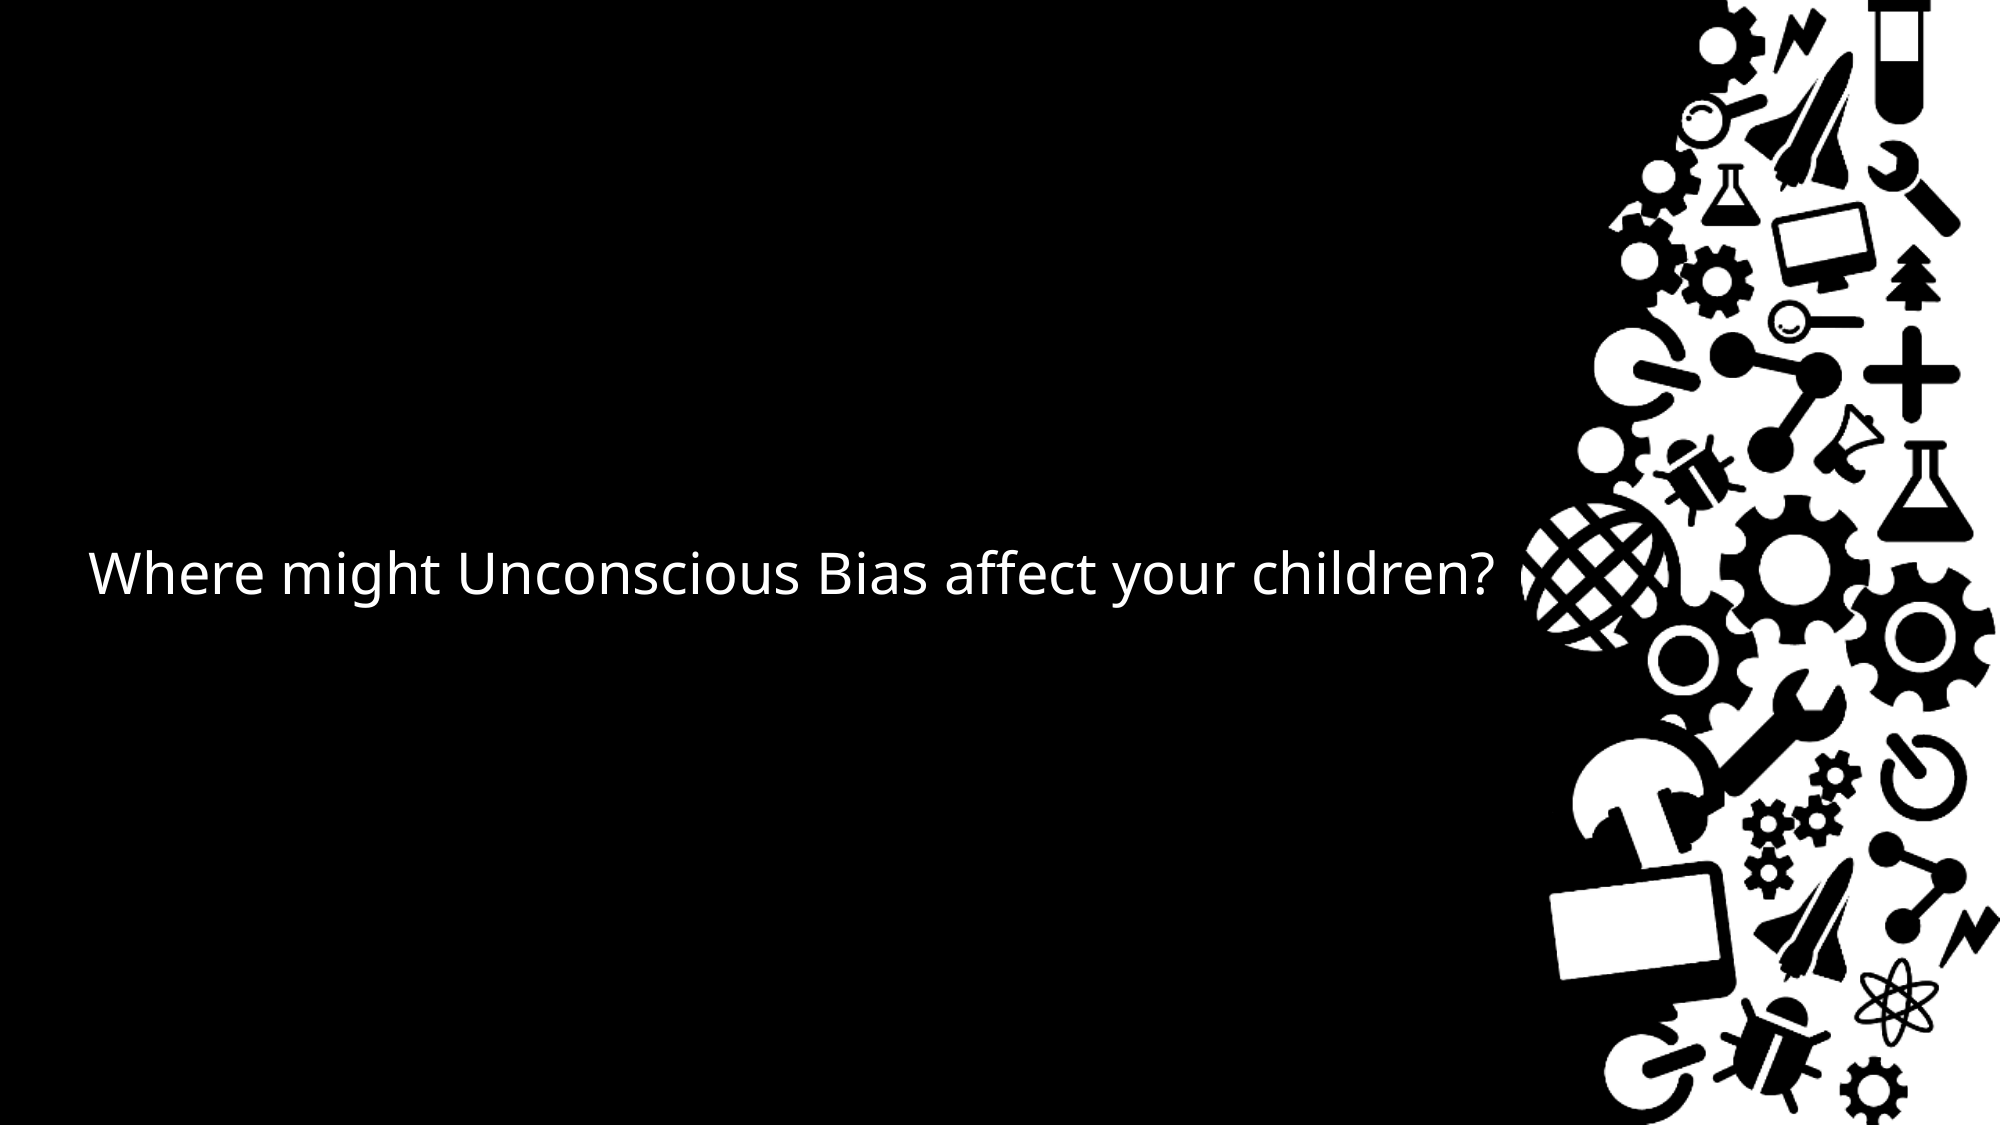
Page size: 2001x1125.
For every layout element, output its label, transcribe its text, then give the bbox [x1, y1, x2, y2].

picture [1521, 0, 2000, 1125]
title Where might Unconscious Bias affect your children? [73, 445, 1521, 664]
